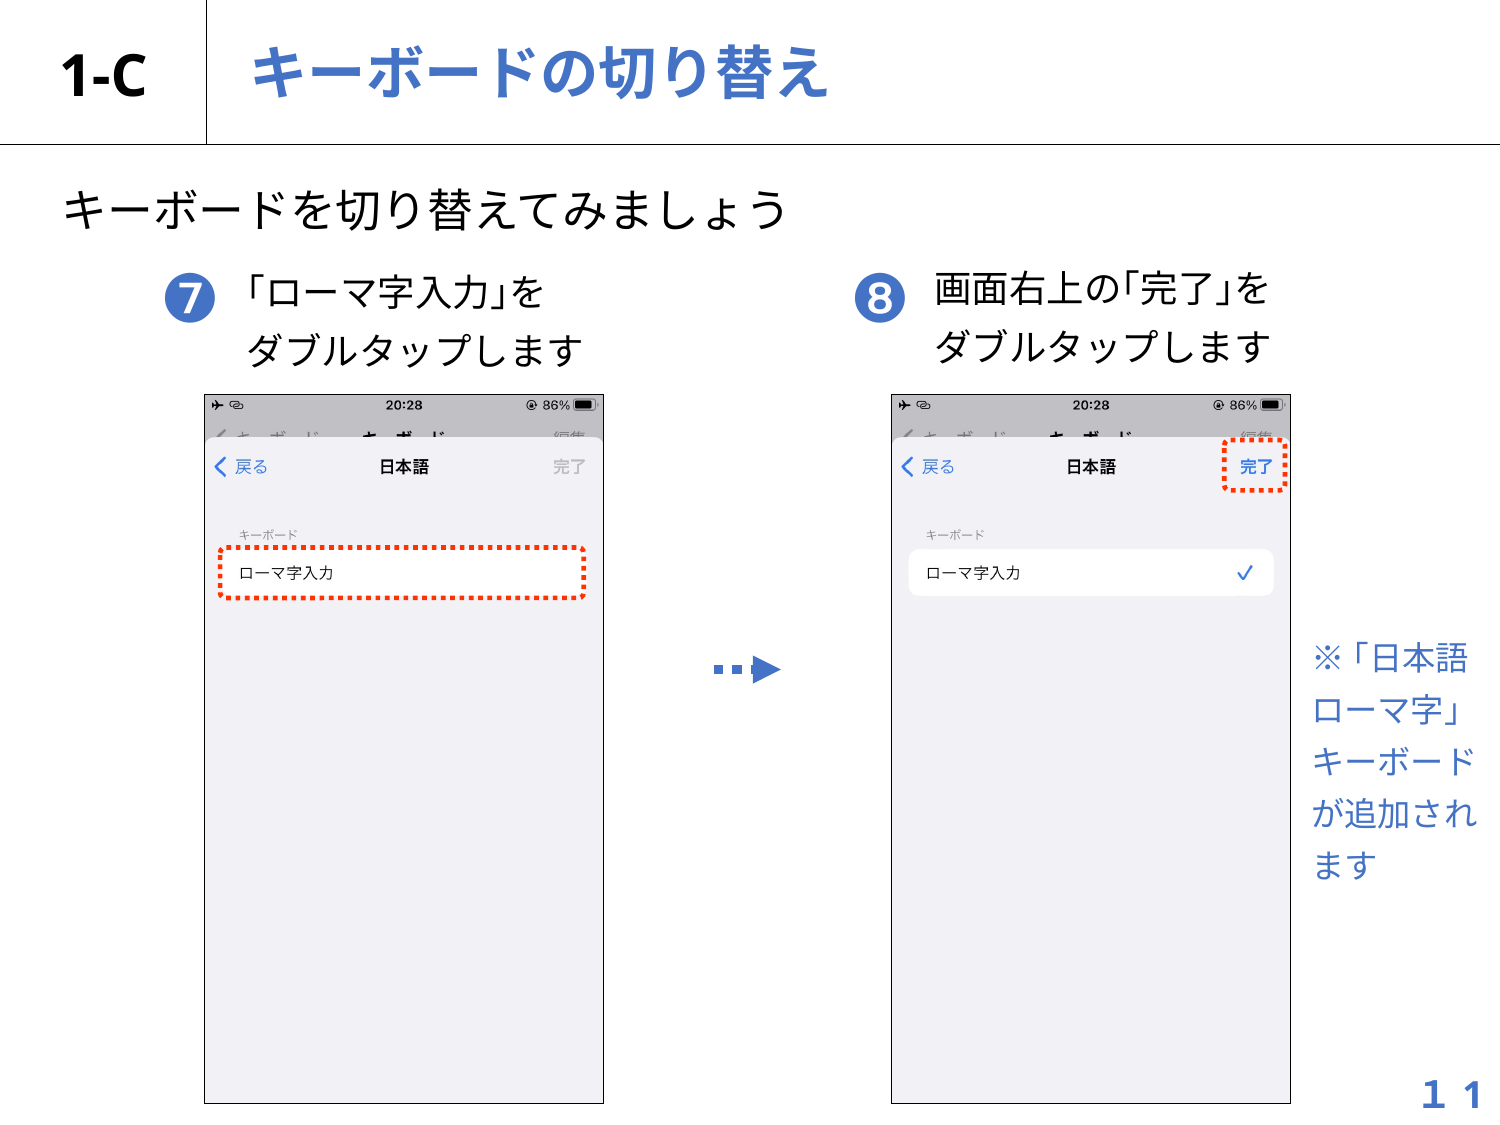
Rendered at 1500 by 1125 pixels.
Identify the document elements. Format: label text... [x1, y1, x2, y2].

picture [891, 394, 1291, 1104]
text_box ❽ [835, 274, 919, 343]
text_box 画面右上の｢完了｣を ダブルタップします [919, 274, 1500, 376]
text_box １1 [1399, 1063, 1500, 1123]
picture [204, 394, 604, 1104]
text_box ｢ローマ字入力｣を ダブルタップします [231, 274, 781, 381]
text_box ※｢日本語ローマ字｣キーボードが追加されます [1296, 618, 1500, 893]
text_box キーボードを切り替えてみましょう [46, 180, 1500, 274]
text_box 1-C [0, 0, 207, 147]
text_box キーボードの切り替え [230, 24, 1459, 119]
text_box ❼ [145, 274, 223, 343]
